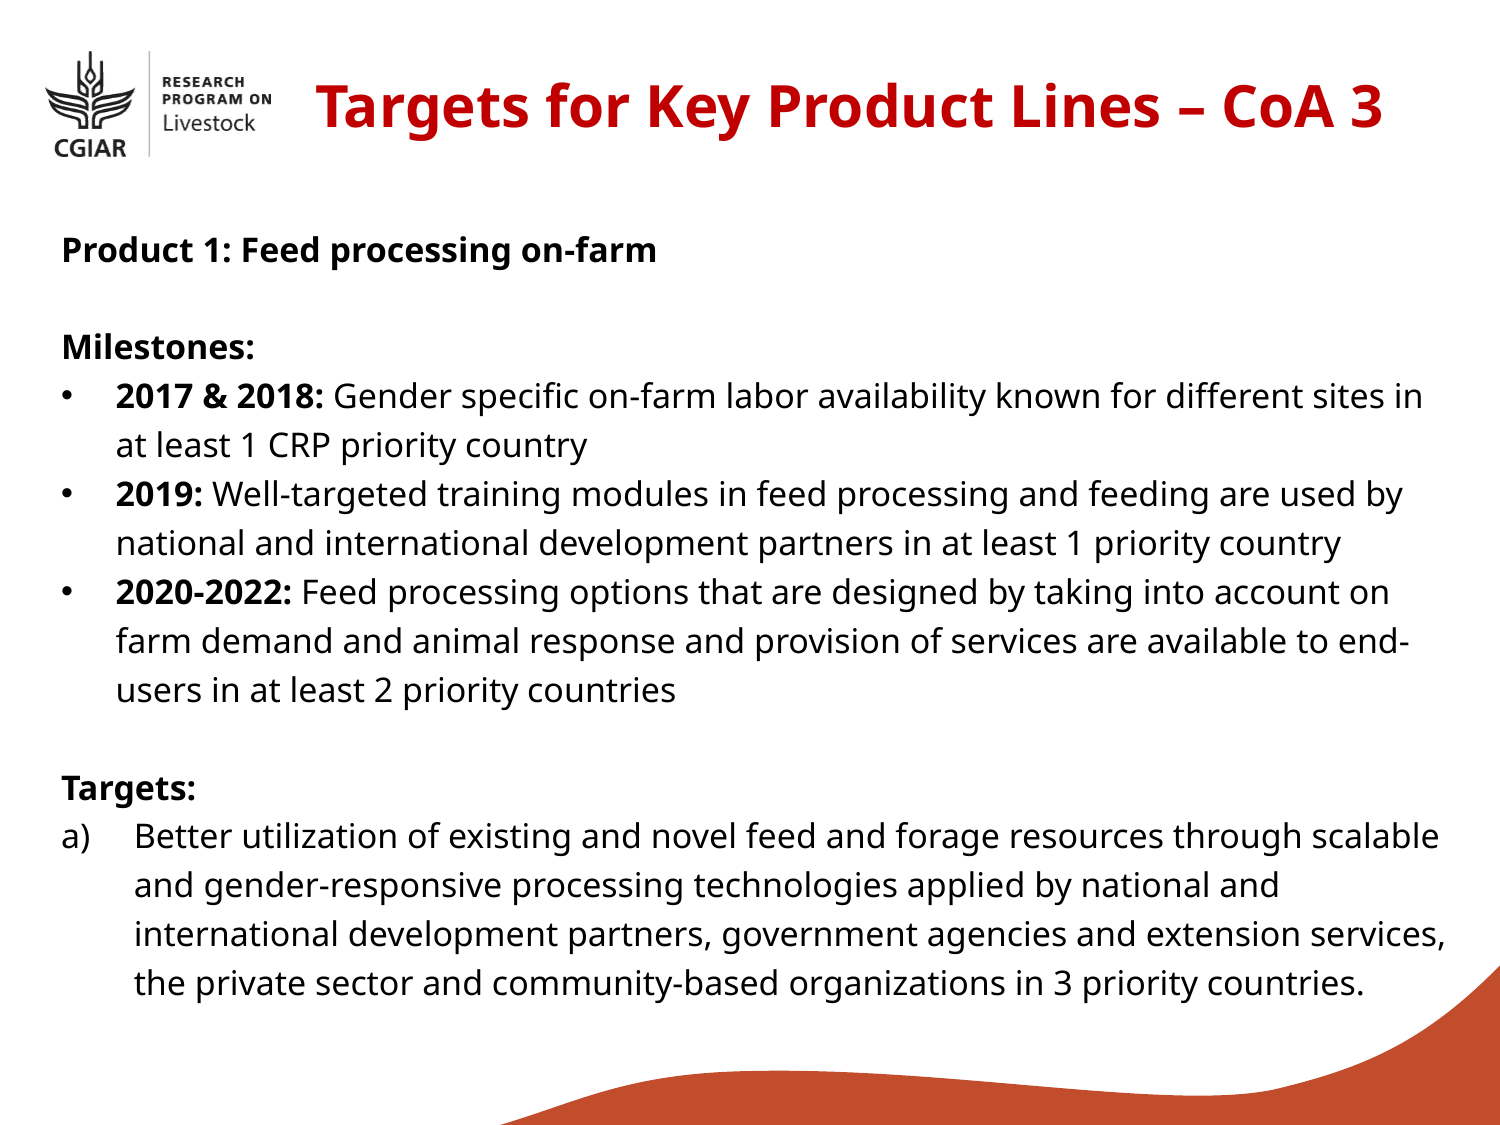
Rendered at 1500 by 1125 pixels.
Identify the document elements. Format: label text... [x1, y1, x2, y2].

picture [45, 51, 271, 157]
list Product 1: Feed processing on-farm Milestones: 2017 & 2018: Gender specific on-farm labor availability known for different sites in at least 1 CRP priority country 2019: Well-targeted training modules in feed processing and feeding are used by national and international development partners in at least 1 priority country 2020-2022: Feed processing options that are designed by taking into account on farm demand and animal response and provision of services are available to end-users in at least 2 priority countries Targets: Better utilization of existing and novel feed and forage resources through scalable and gender-responsive processing technologies applied by national and international development partners, government agencies and extension services, the private sector and community-based organizations in 3 priority countries. [45, 212, 1463, 1038]
list Targets for Key Product Lines – CoA 3 [300, 33, 1463, 175]
